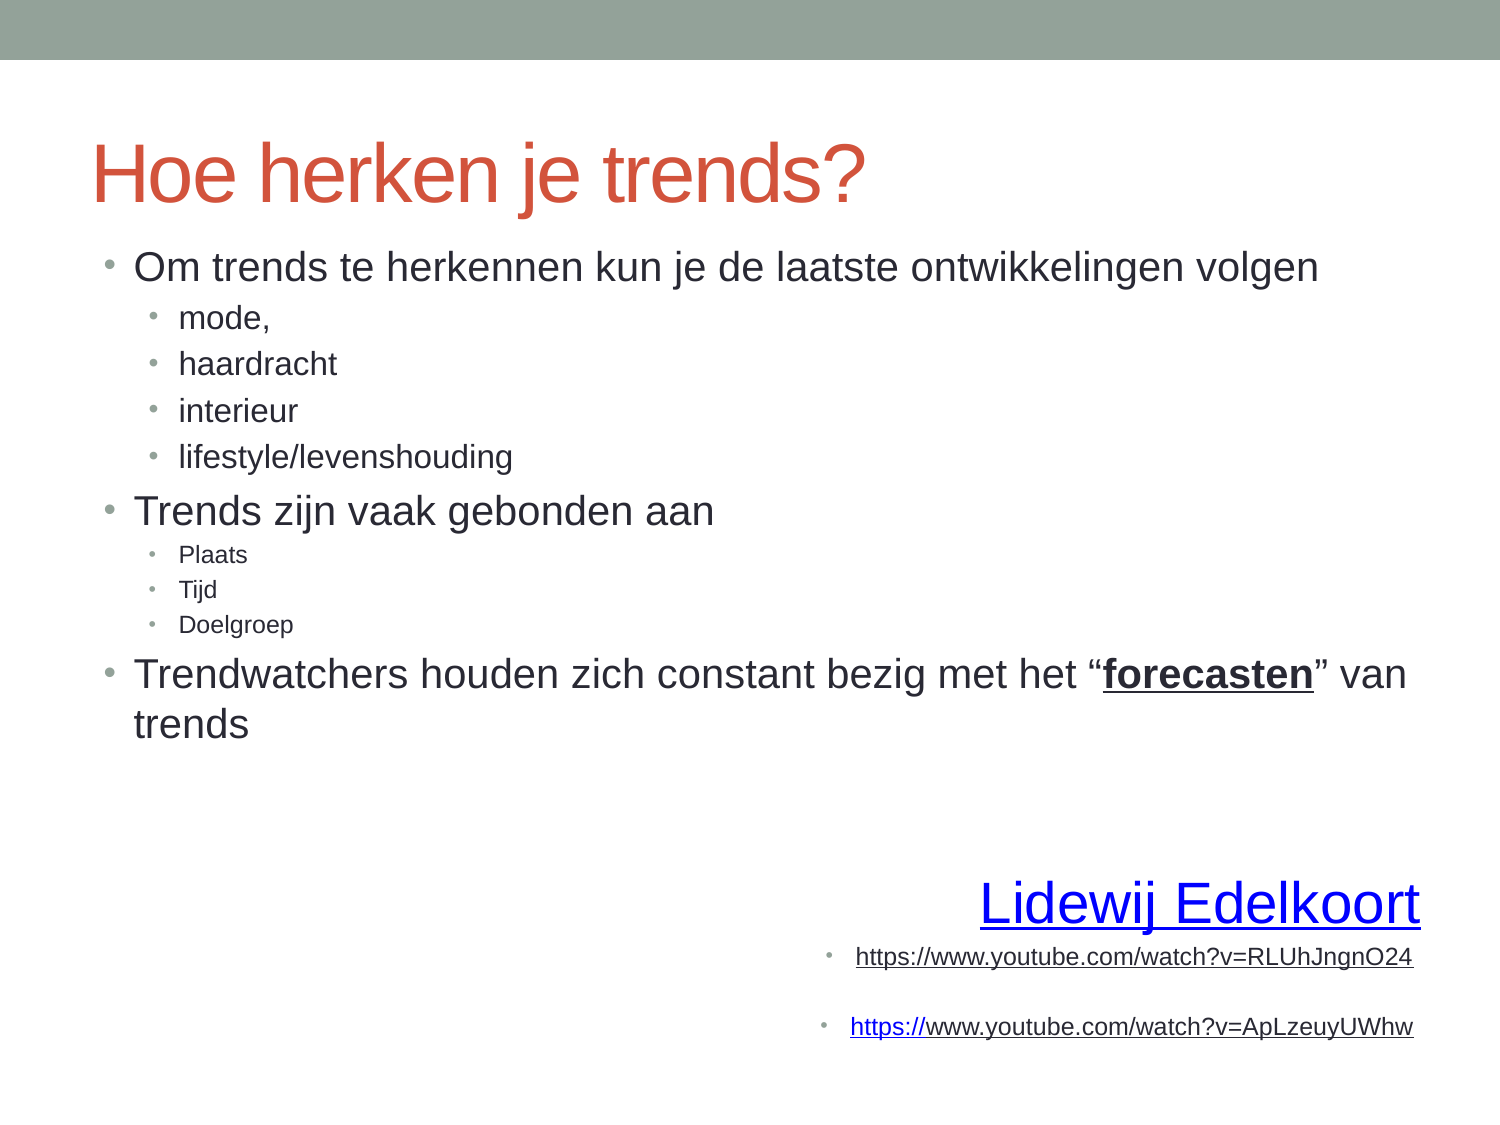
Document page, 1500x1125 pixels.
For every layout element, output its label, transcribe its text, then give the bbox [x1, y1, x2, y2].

title Hoe herken je trends? [75, 87, 1425, 250]
list Om trends te herkennen kun je de laatste ontwikkelingen volgen mode, haardracht interieur lifestyle/levenshouding Trends zijn vaak gebonden aan Plaats Tijd Doelgroep Trendwatchers houden zich constant bezig met het “forecasten” van trends [88, 231, 1425, 870]
list Lidewij Edelkoort https://www.youtube.com/watch?v=RLUhJngnO24 https://www.youtube.com/watch?v=ApLzeuyUWhw [773, 857, 1437, 1071]
